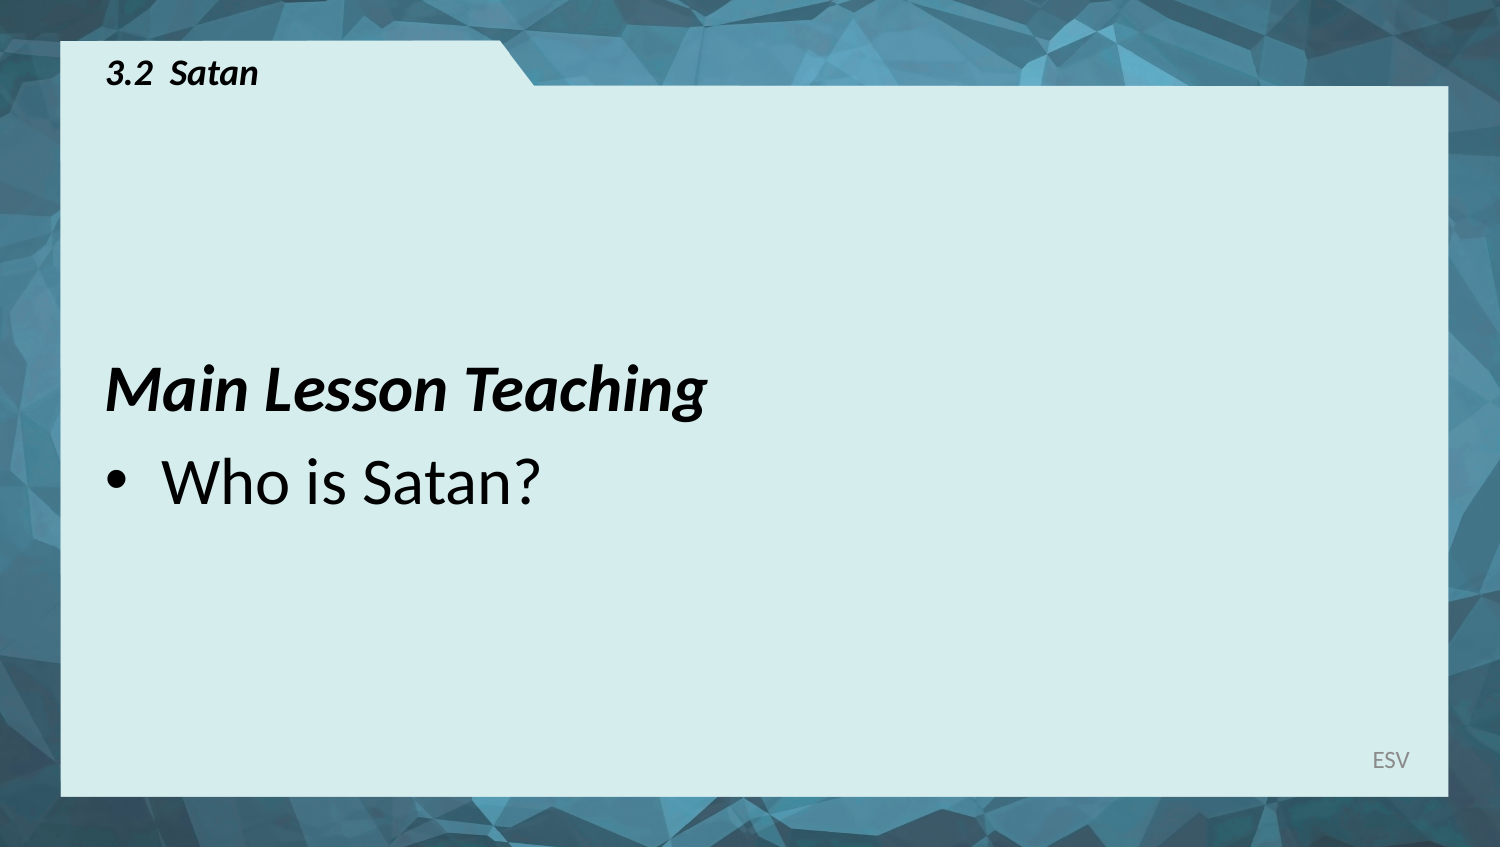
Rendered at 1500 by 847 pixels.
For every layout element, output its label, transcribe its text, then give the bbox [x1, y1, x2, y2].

footer ESV [950, 736, 1425, 782]
list Main Lesson Teaching Who is Satan? [89, 141, 1403, 722]
title 3.2 Satan [89, 33, 1420, 108]
picture [0, 0, 1500, 847]
